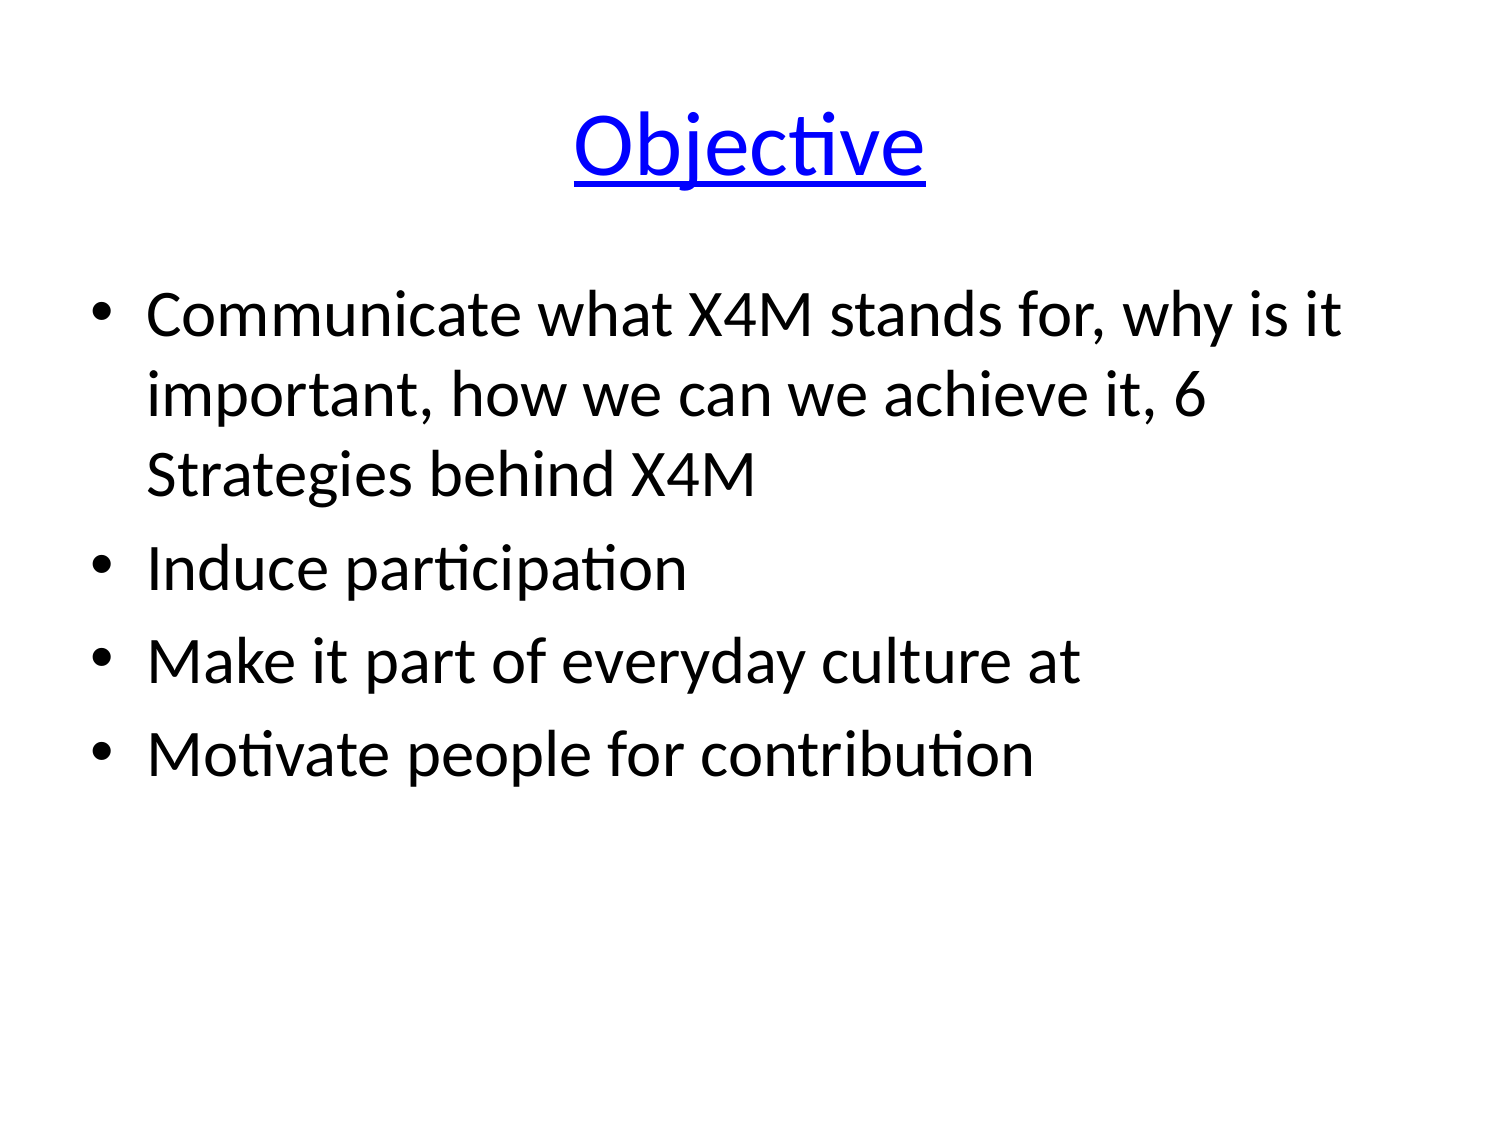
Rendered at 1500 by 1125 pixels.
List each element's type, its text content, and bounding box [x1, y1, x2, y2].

title Objective [75, 45, 1425, 233]
list Communicate what X4M stands for, why is it important, how we can we achieve it, 6 Strategies behind X4M Induce participation Make it part of everyday culture at Motivate people for contribution [75, 262, 1425, 1005]
